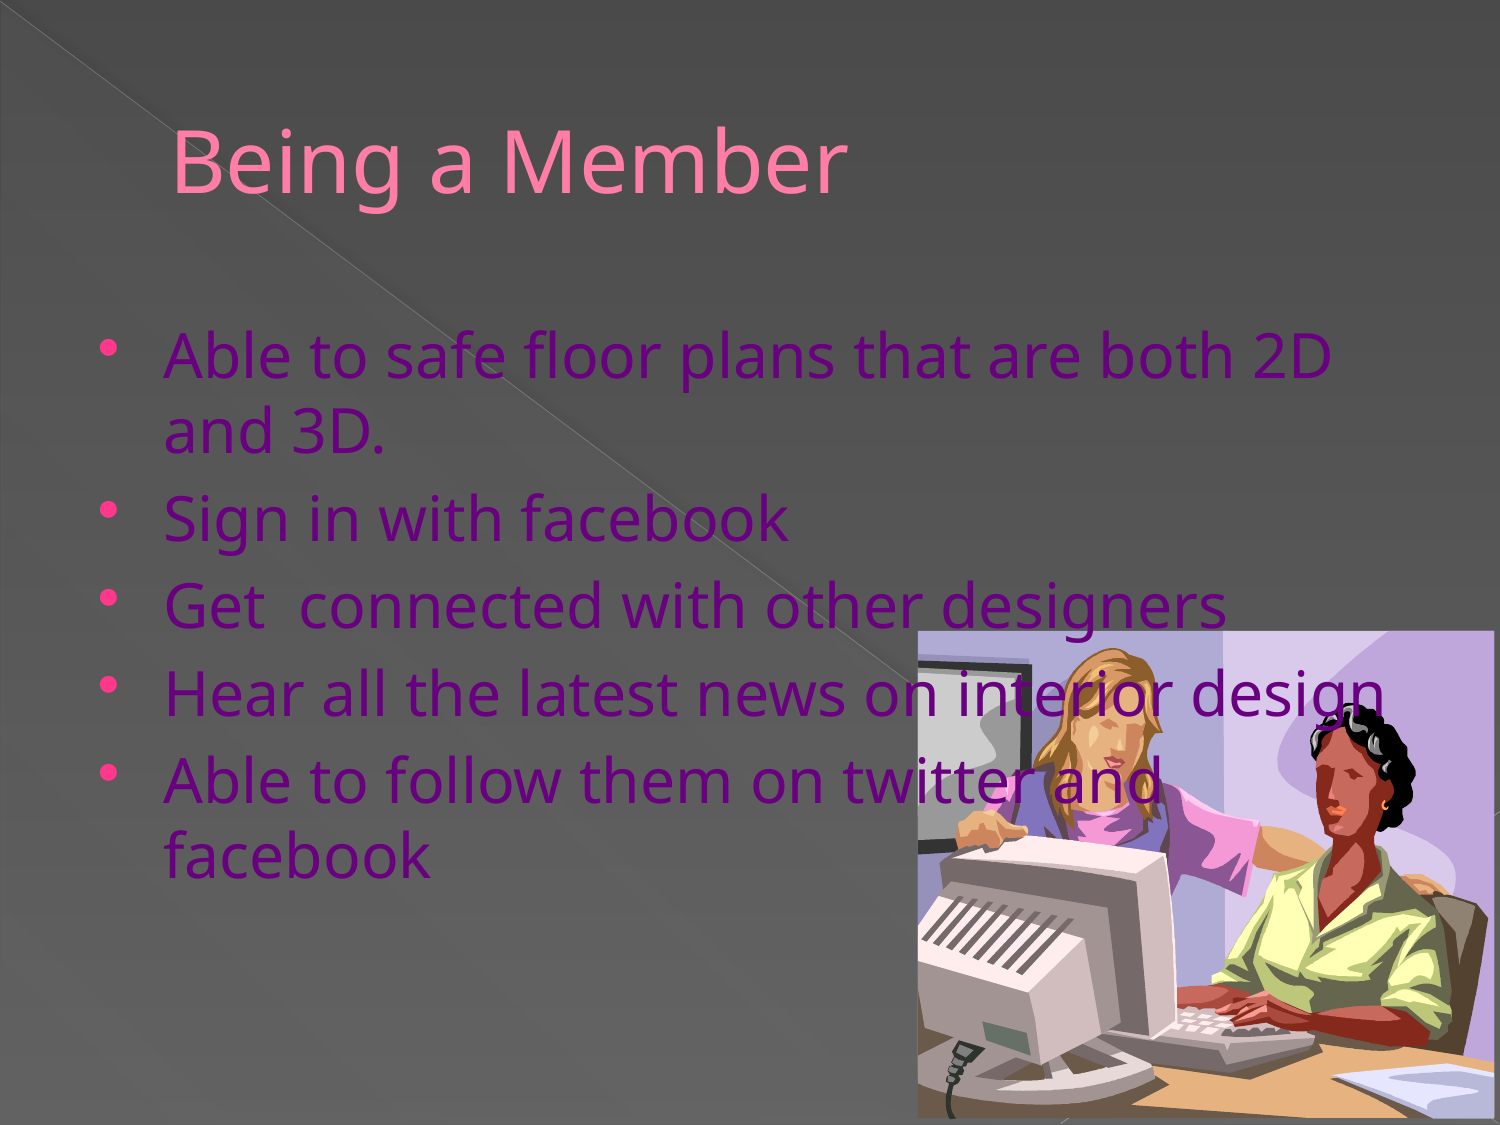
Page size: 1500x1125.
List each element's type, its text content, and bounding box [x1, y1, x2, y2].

list Able to safe floor plans that are both 2D and 3D. Sign in with facebook Get connected with other designers Hear all the latest news on interior design Able to follow them on twitter and facebook [75, 308, 1425, 1059]
picture [917, 624, 1500, 1125]
title Being a Member [75, 43, 1425, 274]
